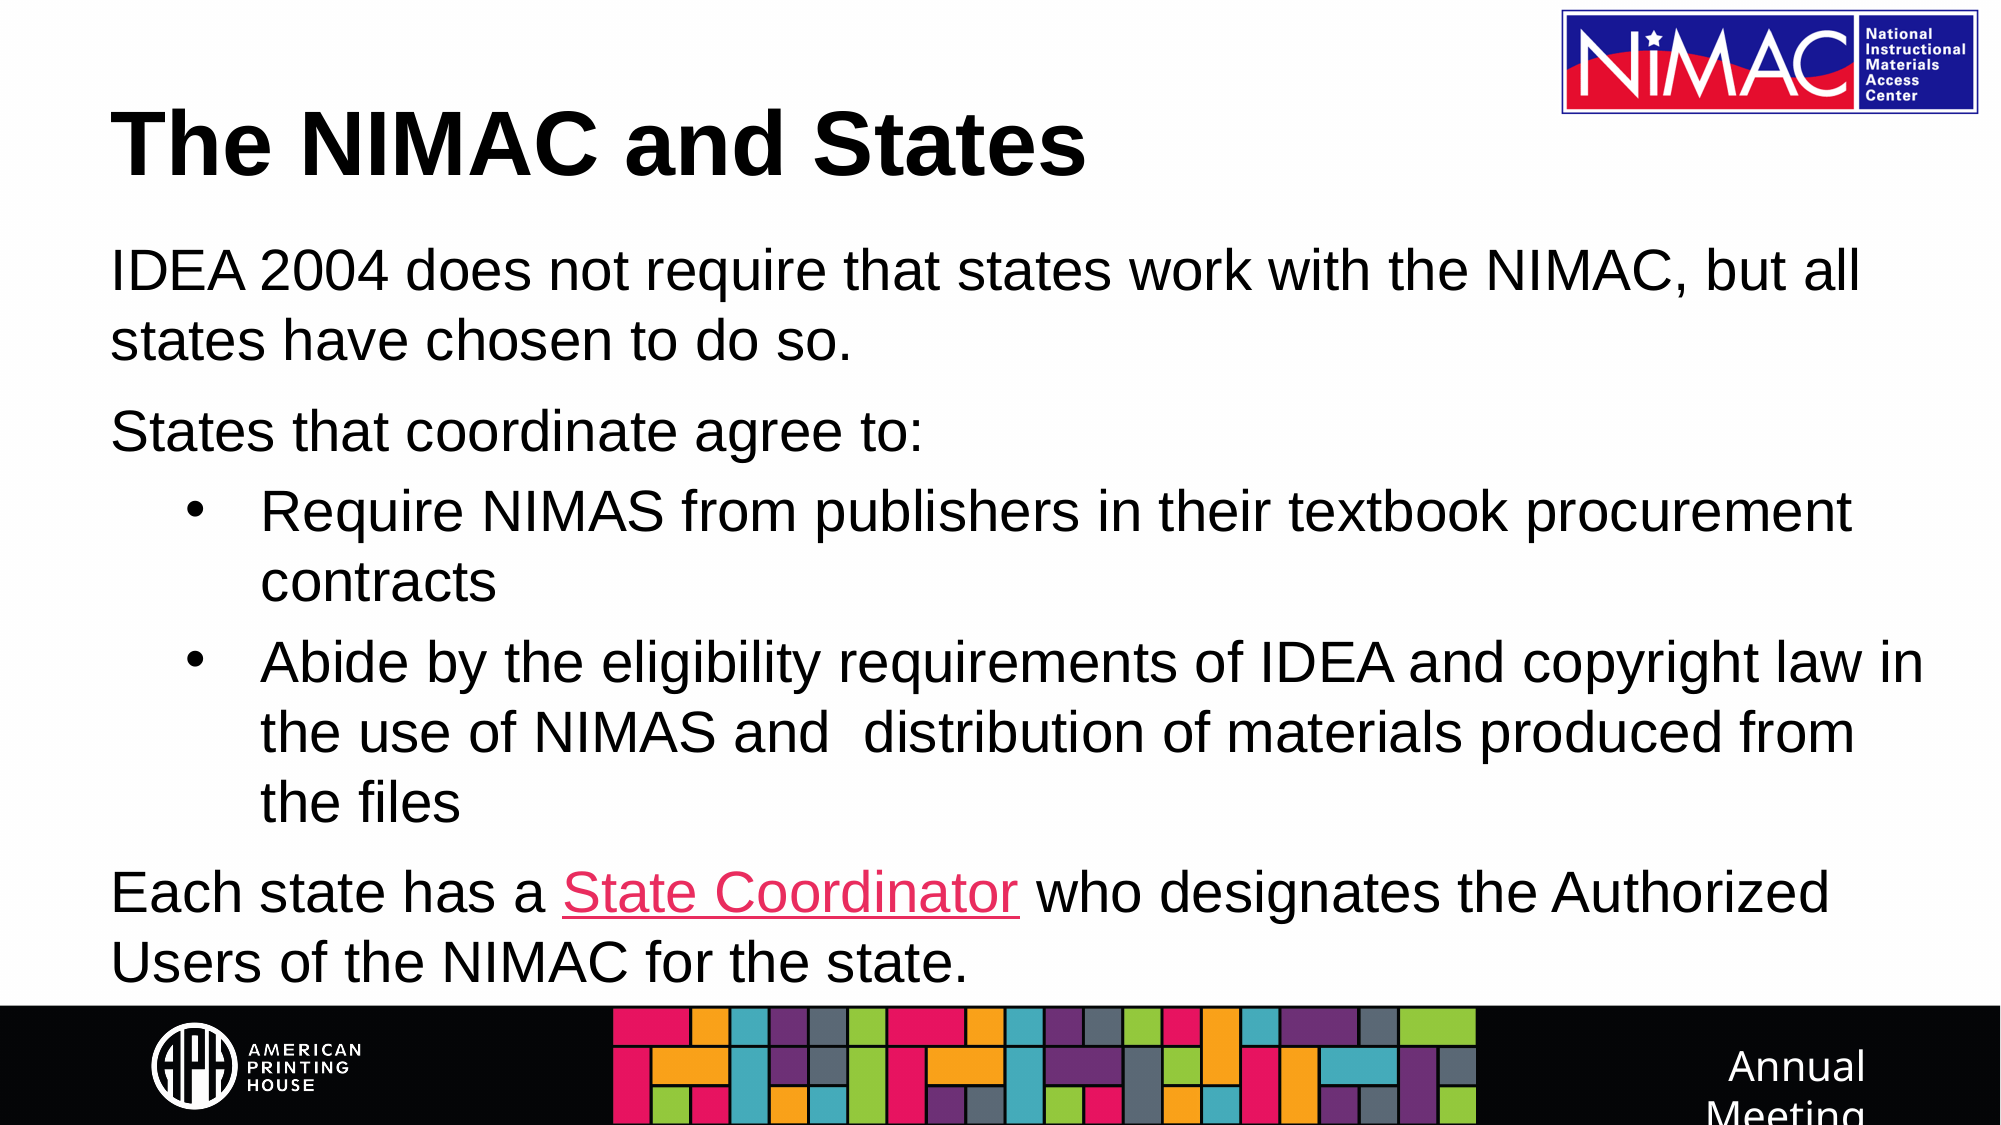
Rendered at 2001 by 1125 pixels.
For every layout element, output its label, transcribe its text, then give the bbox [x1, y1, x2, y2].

picture [1711, 1105, 1719, 1125]
picture [1748, 1111, 1760, 1118]
picture [1727, 1107, 1734, 1125]
picture [1821, 1111, 1833, 1125]
list IDEA 2004 does not require that states work with the NIMAC, but all states have chosen to do so. States that coordinate agree to: Require NIMAS from publishers in their textbook procurement contracts Abide by the eligibility requirements of IDEA and copyright law in the use of NIMAS and distribution of materials produced from the files Each state has a State Coordinator who designates the Authorized Users of the NIMAC for the state. [95, 224, 1953, 981]
picture [1771, 1111, 1783, 1118]
title The NIMAC and States [95, 59, 1821, 224]
picture [0, 0, 2001, 1125]
picture [1846, 1111, 1858, 1125]
